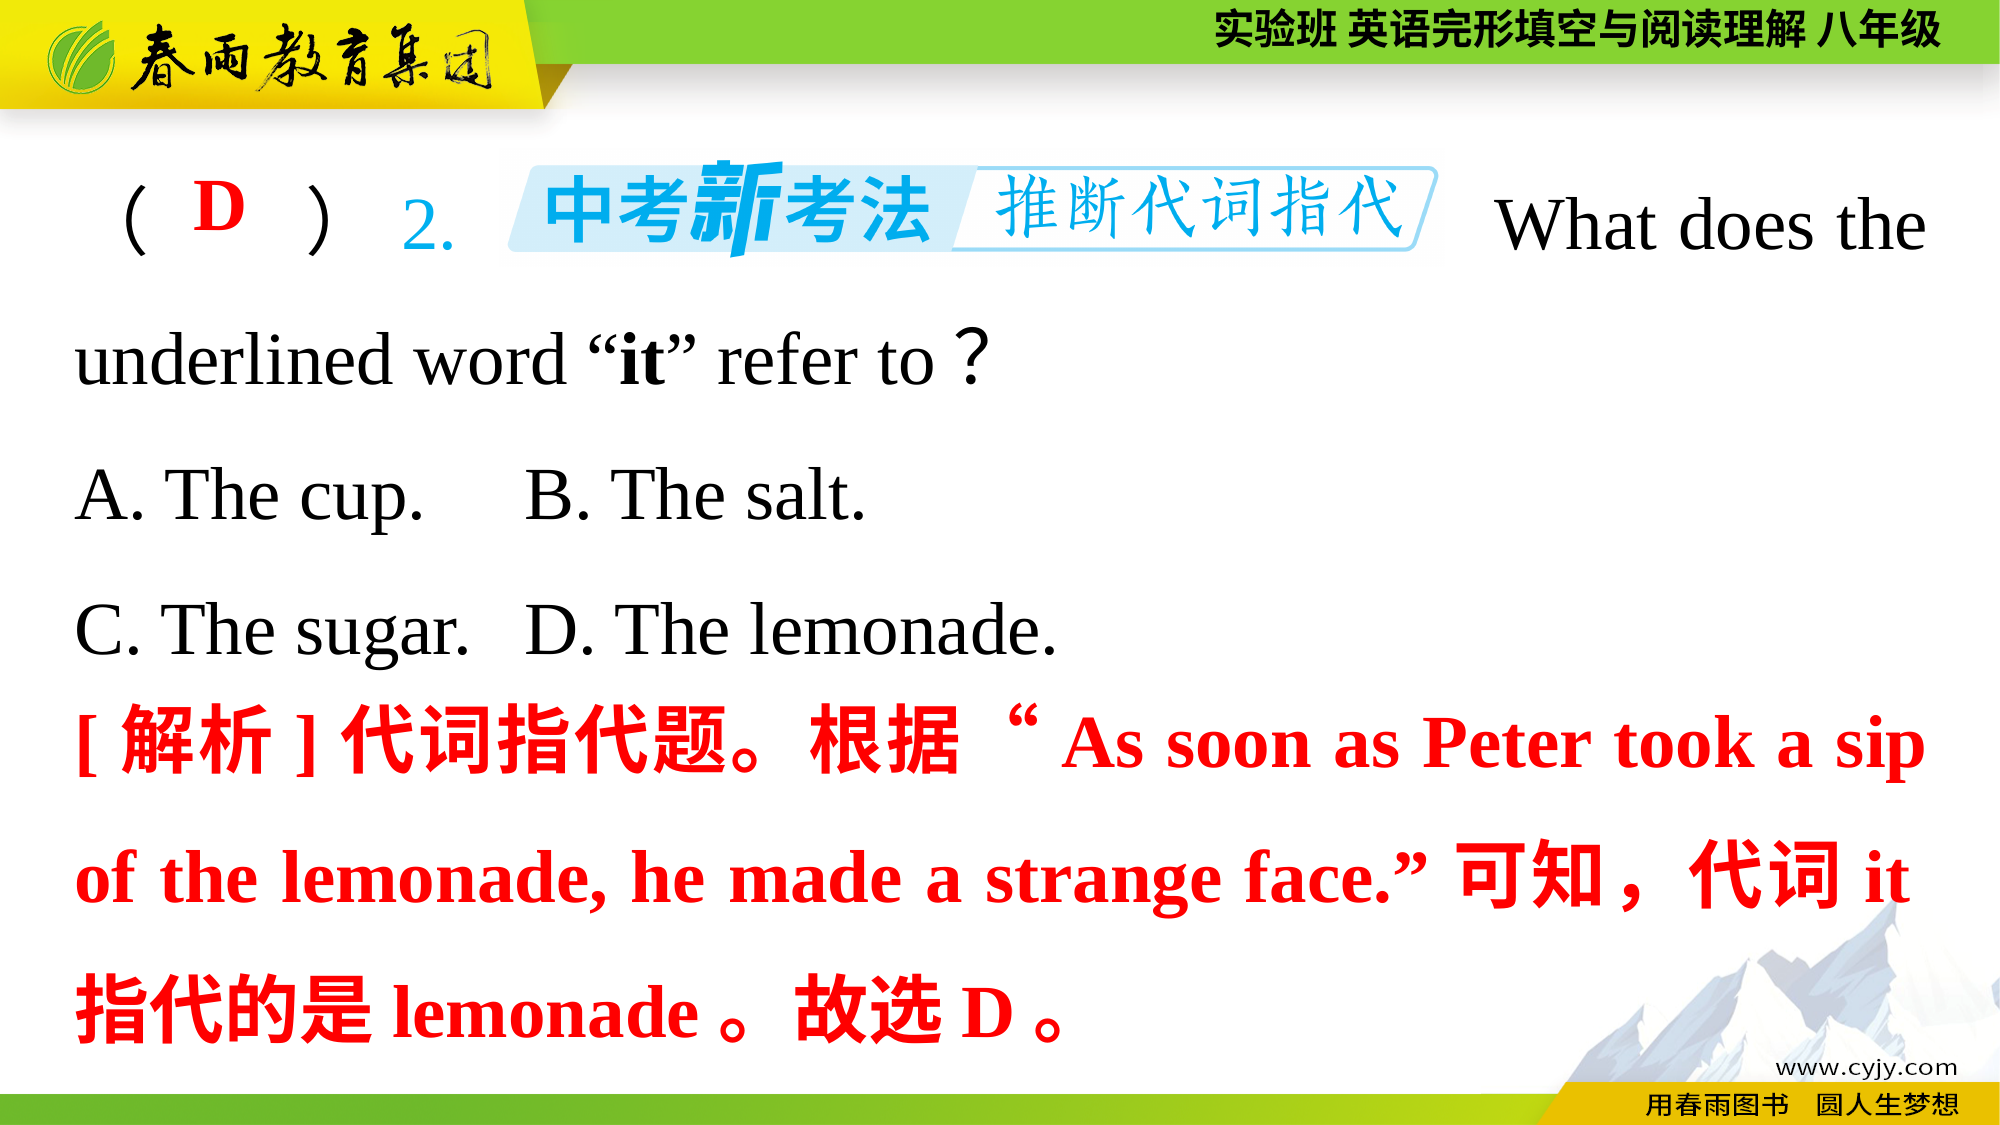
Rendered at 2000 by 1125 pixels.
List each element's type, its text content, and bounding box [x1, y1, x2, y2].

text_box D [178, 147, 263, 253]
list （ ）2. What does the underlined word “it” refer to？ A. The cup. B. The salt. C. The sugar. D. The lemonade. [59, 122, 1944, 639]
picture [0, 0, 2000, 1125]
text_box [解析]代词指代题。根据“As soon as Peter took a sip of the lemonade, he made a strange face.”可知，代词it指代的是lemonade。故选D。 [59, 639, 1944, 1060]
